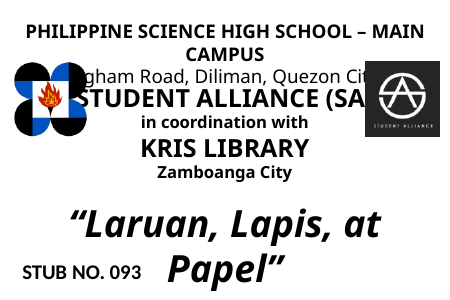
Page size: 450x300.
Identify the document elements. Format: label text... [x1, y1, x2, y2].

text_box PHILIPPINE SCIENCE HIGH SCHOOL – MAIN CAMPUS Agham Road, Diliman, Quezon City [0, 12, 450, 74]
picture [12, 60, 88, 137]
text_box STUDENT ALLIANCE (SA) in coordination with KRIS LIBRARY Zamboanga City [0, 74, 450, 190]
picture [364, 60, 441, 137]
text_box “Laruan, Lapis, at Papel” [0, 192, 450, 298]
text_box STUB NO. 093 [7, 251, 213, 292]
